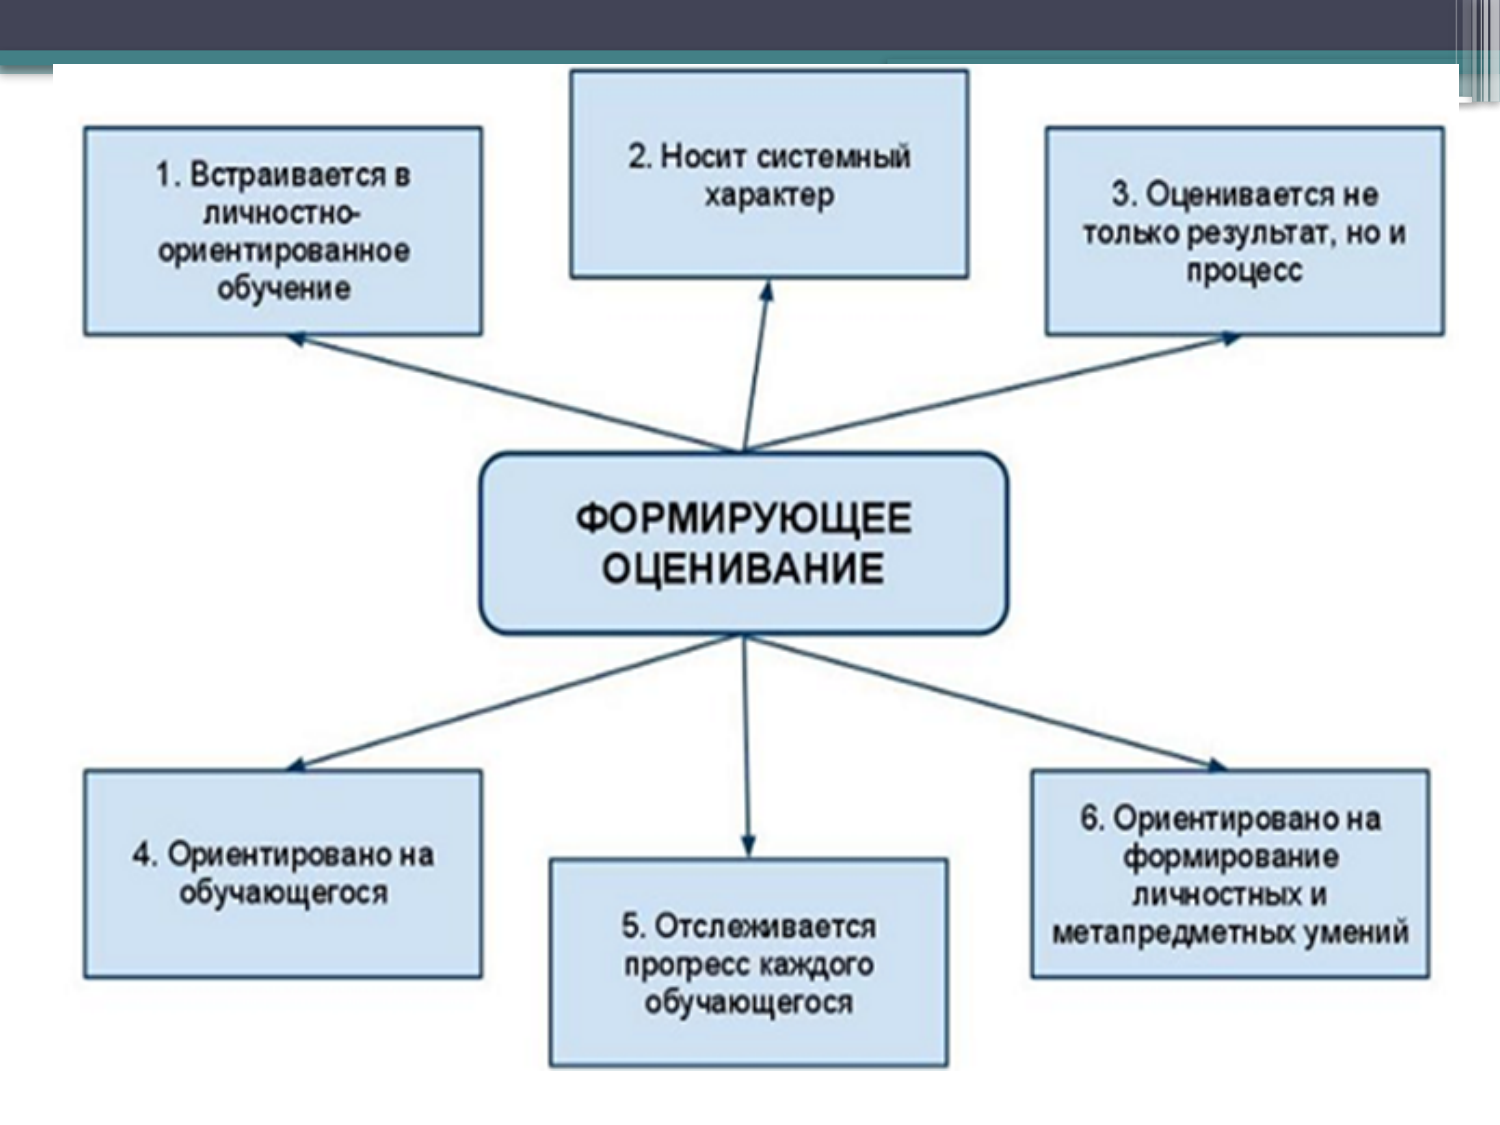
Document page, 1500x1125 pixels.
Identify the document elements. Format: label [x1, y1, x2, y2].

picture [52, 64, 1459, 1071]
